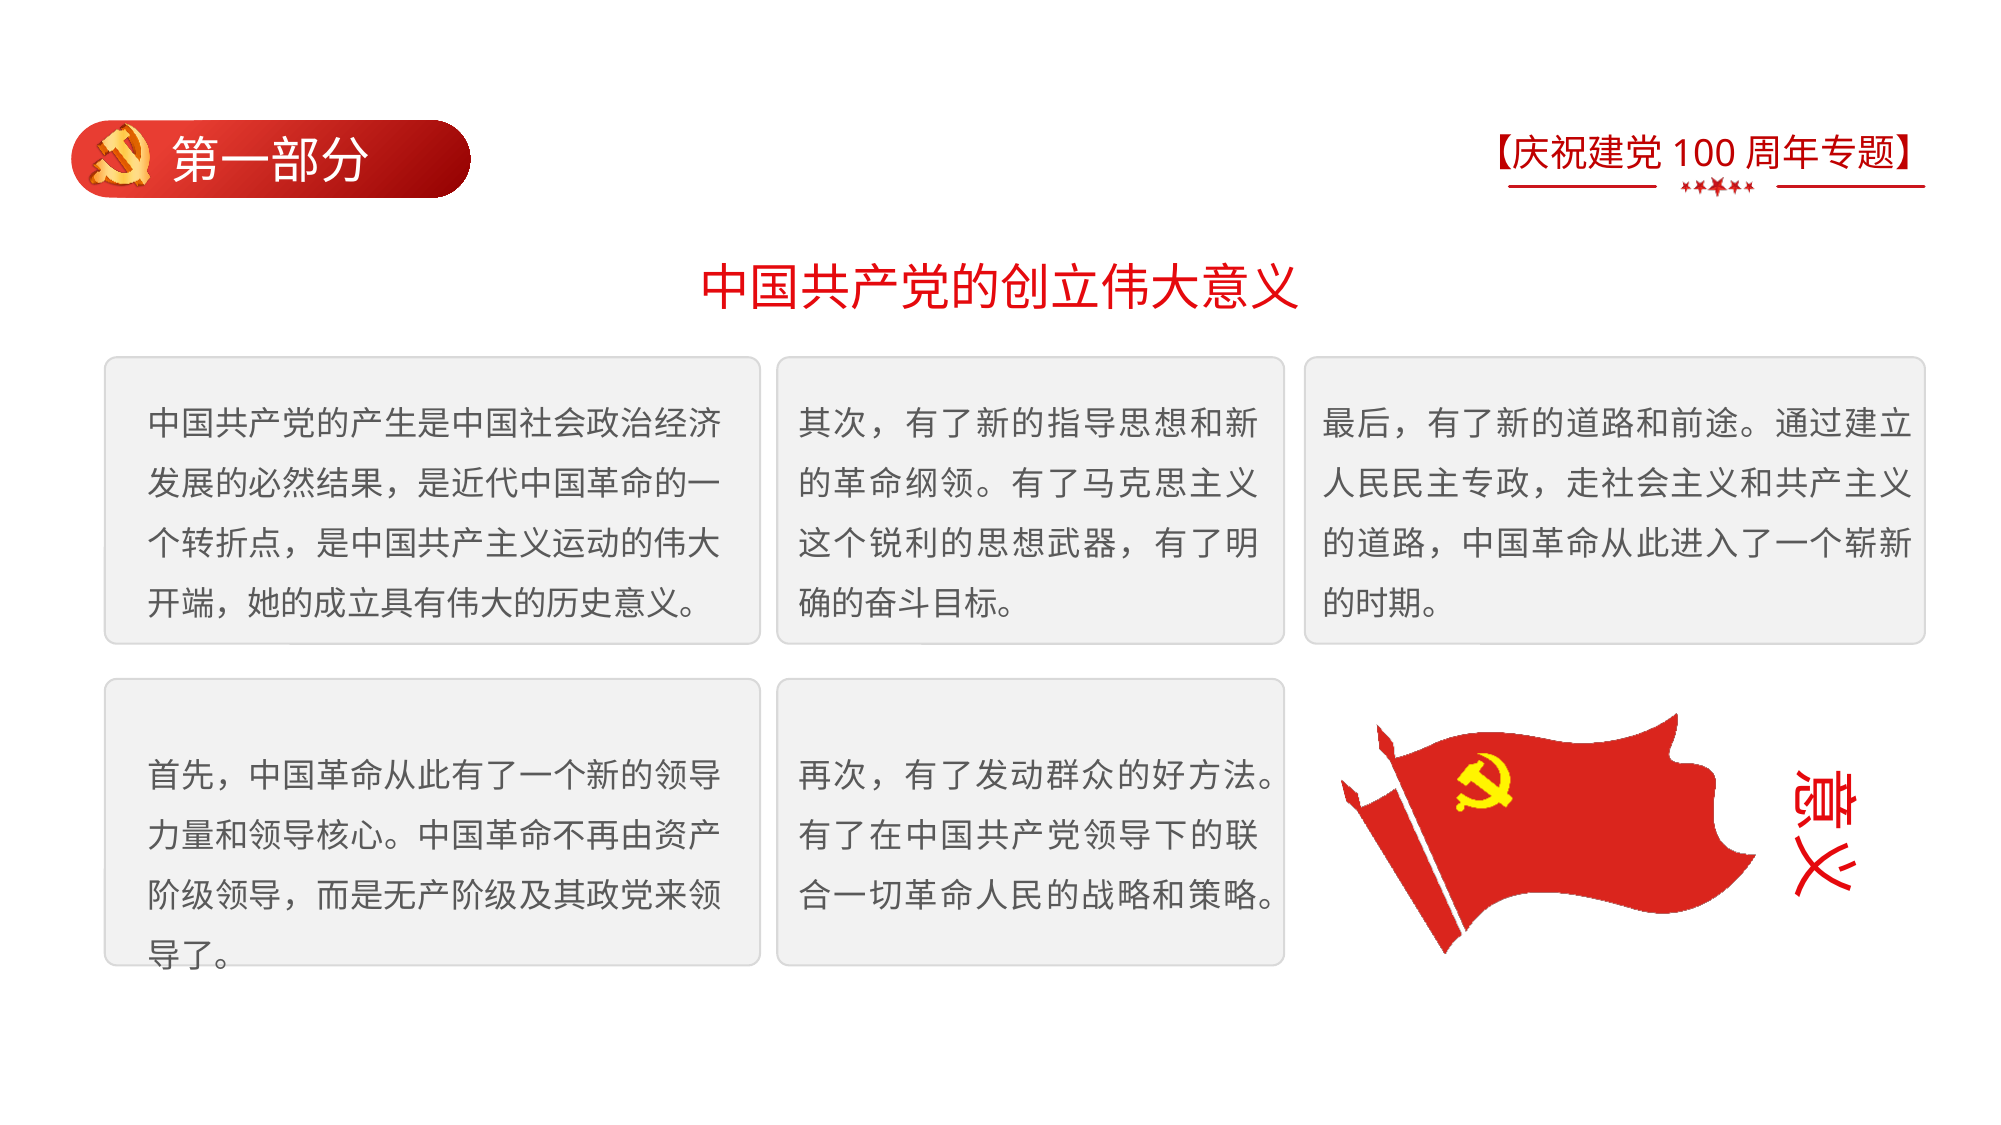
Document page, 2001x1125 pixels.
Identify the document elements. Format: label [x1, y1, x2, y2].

text_box [0, 0, 2000, 1125]
picture [1316, 657, 1787, 1024]
text_box [1188, 119, 1953, 198]
text_box [71, 104, 471, 205]
